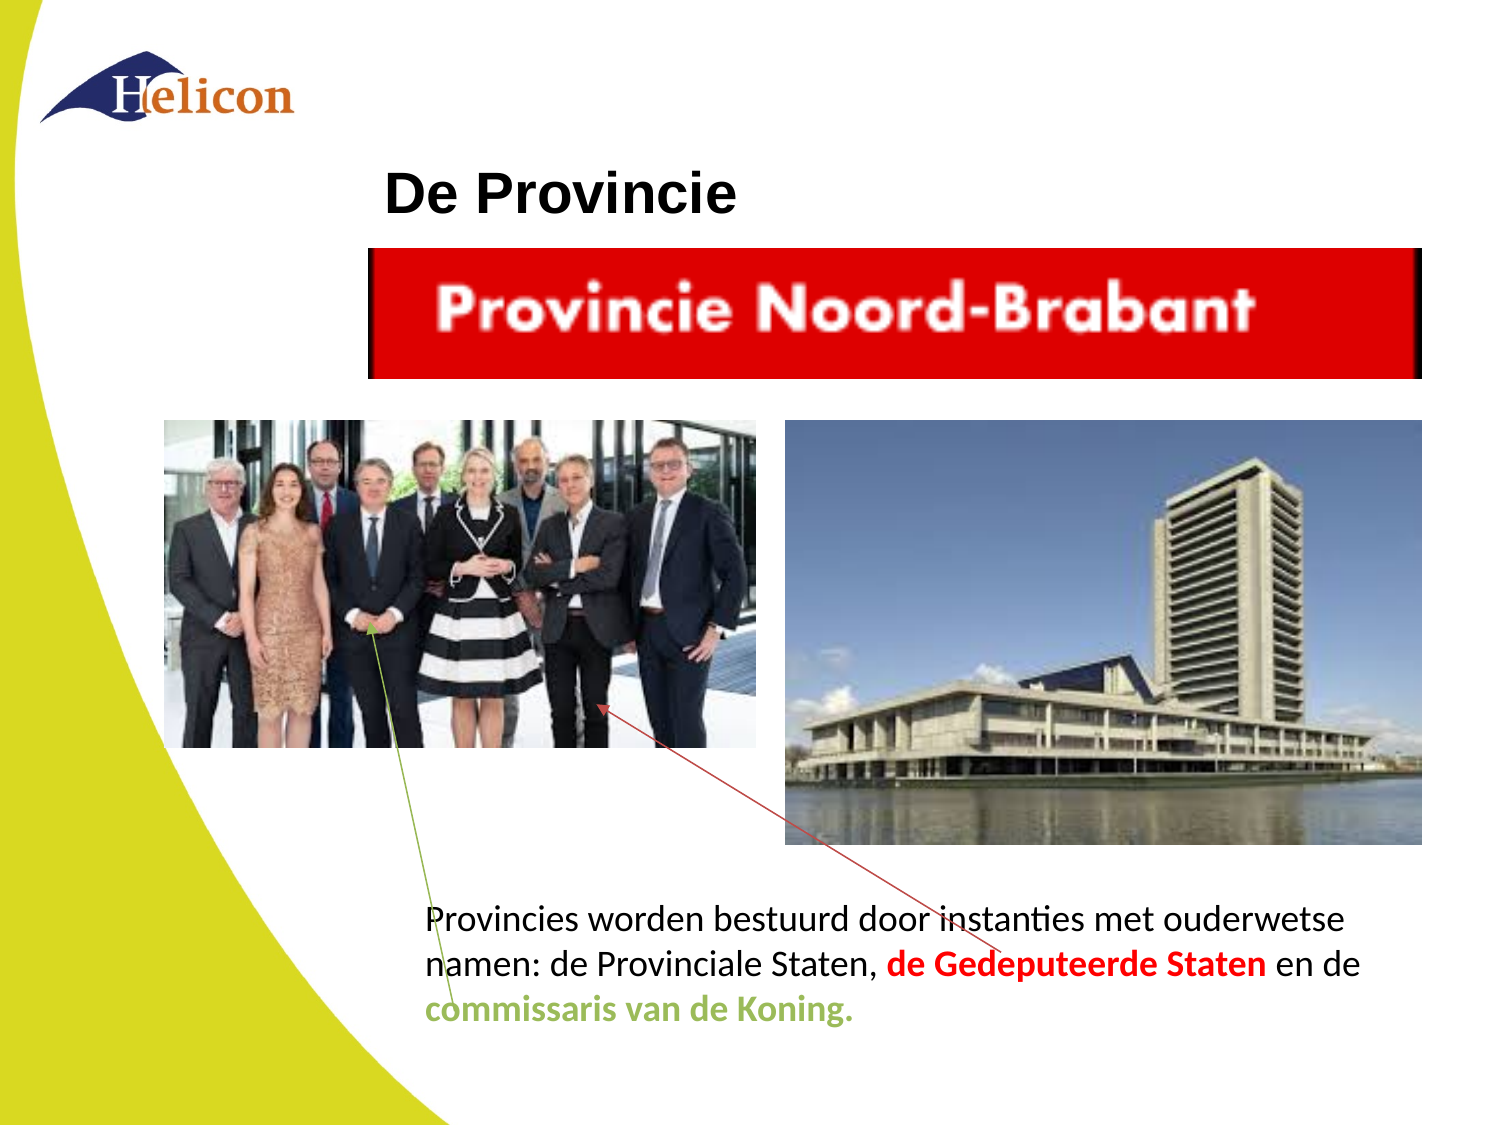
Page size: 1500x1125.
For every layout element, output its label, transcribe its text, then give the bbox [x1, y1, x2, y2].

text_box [369, 621, 455, 1012]
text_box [596, 703, 1002, 953]
text_box Provincies worden bestuurd door instanties met ouderwetse namen: de Provinciale Staten, de Gedeputeerde Staten en de commissaris van de Koning. [410, 886, 1422, 1037]
title De Provincie [369, 137, 1460, 244]
text_box [218, 224, 1459, 286]
picture [0, 0, 1500, 1125]
